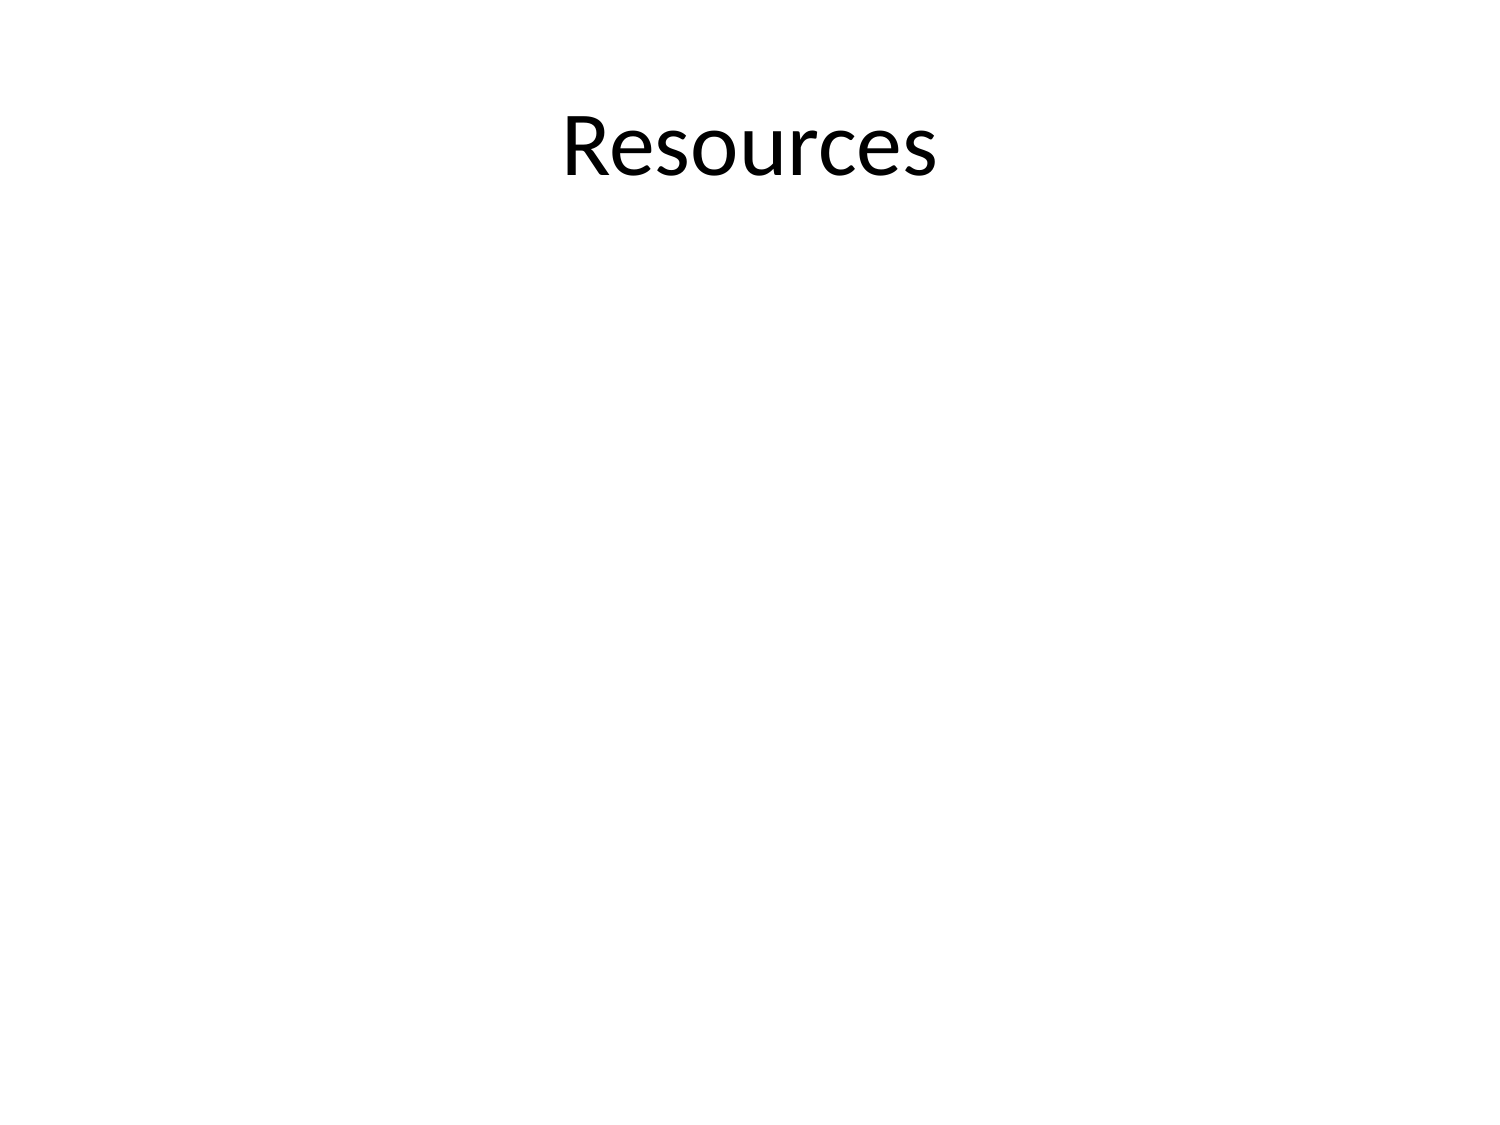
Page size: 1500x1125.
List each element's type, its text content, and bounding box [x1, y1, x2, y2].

title Resources [75, 45, 1425, 233]
